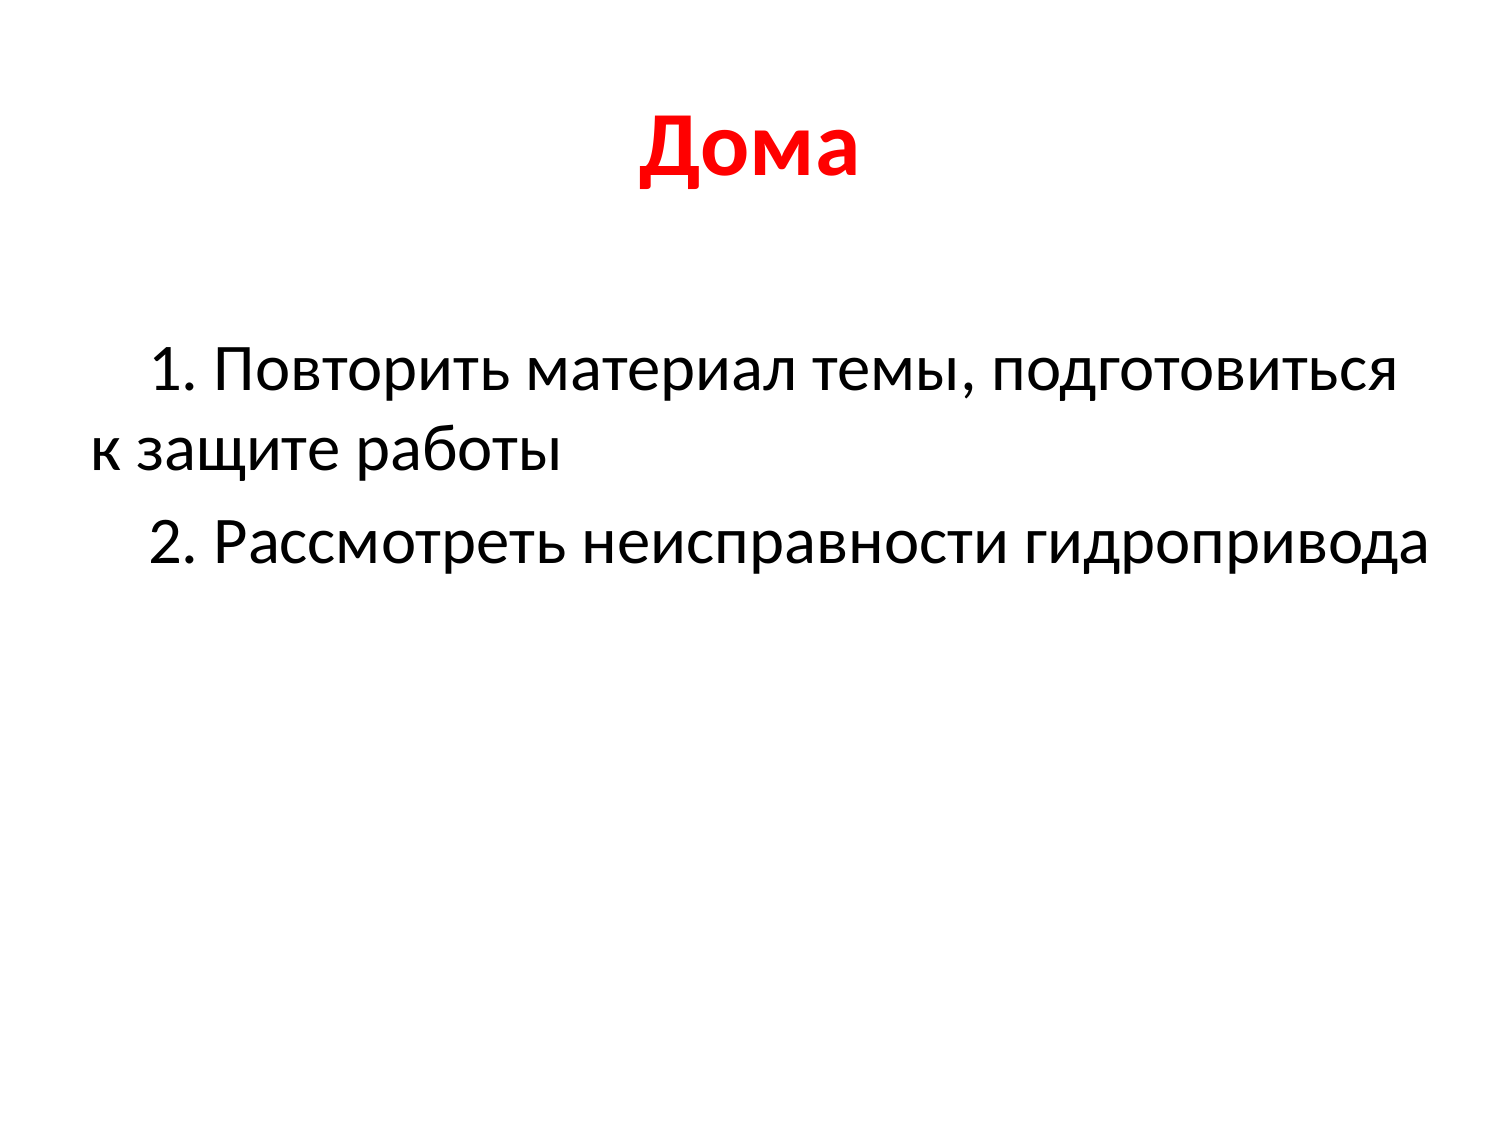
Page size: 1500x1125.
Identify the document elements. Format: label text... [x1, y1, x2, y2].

title Дома [75, 45, 1425, 233]
list 1. Повторить материал темы, подготовиться к защите работы 2. Рассмотреть неисправности гидропривода [75, 316, 1454, 1005]
